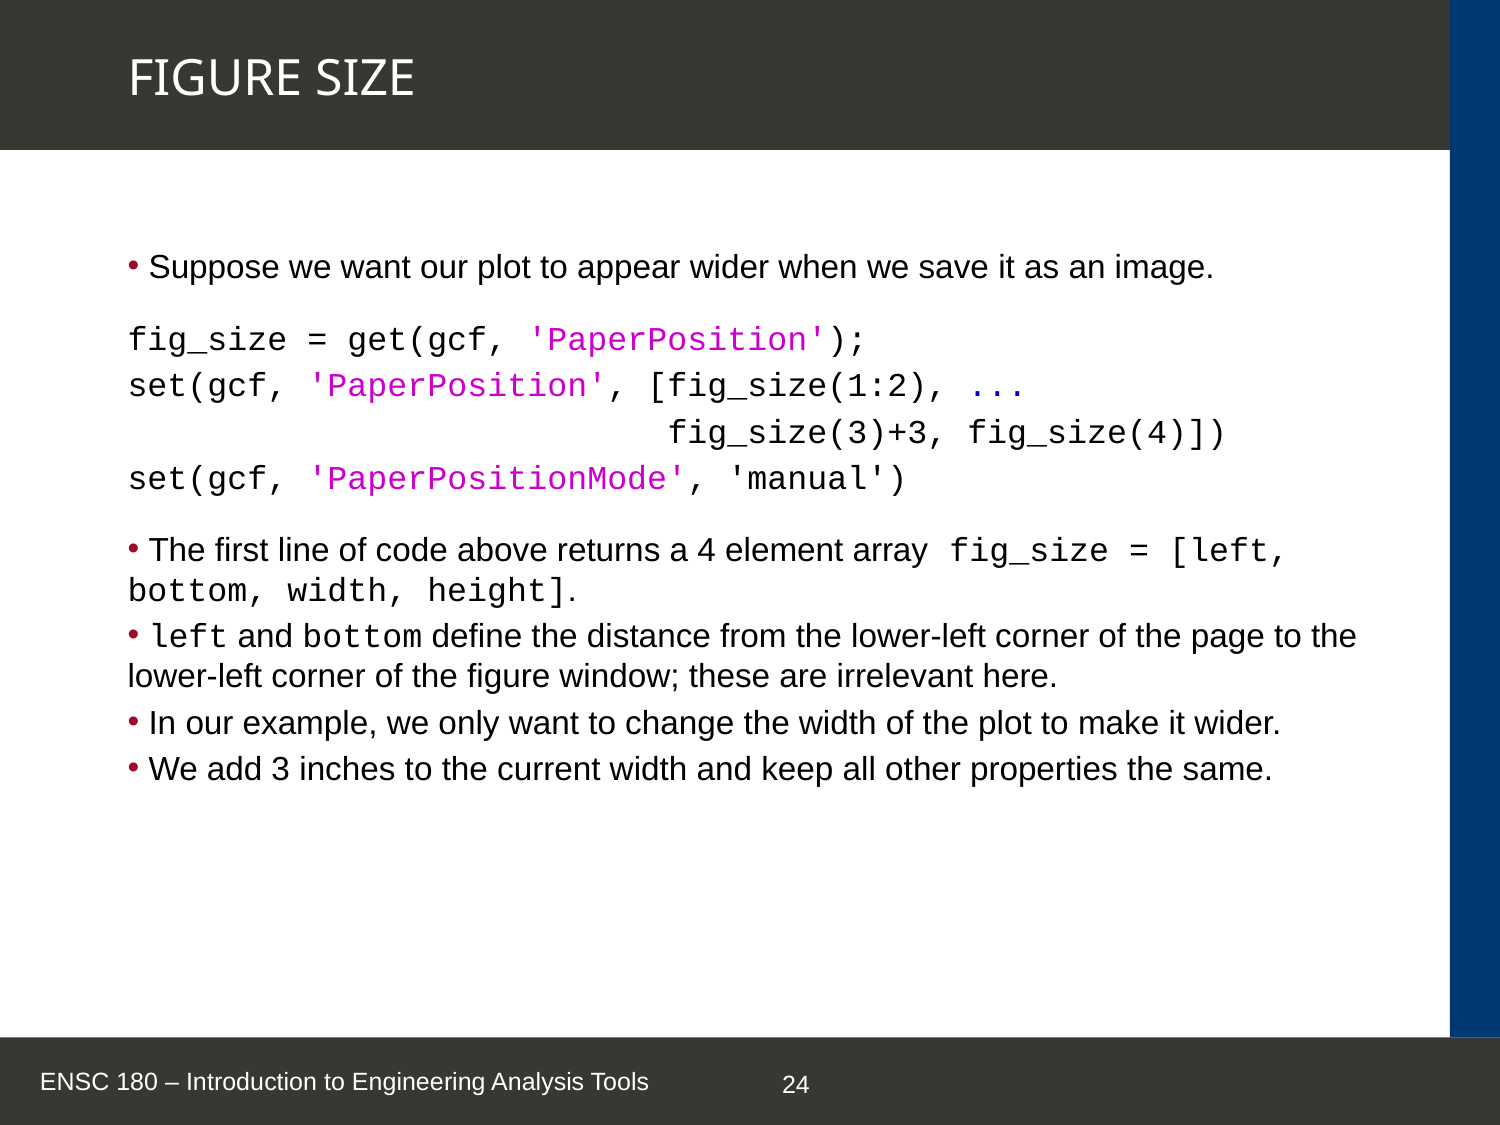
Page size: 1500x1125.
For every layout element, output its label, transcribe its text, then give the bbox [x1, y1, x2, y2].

list Suppose we want our plot to appear wider when we save it as an image. fig_size = get(gcf, 'PaperPosition'); set(gcf, 'PaperPosition', [fig_size(1:2), ... fig_size(3)+3, fig_size(4)]) set(gcf, 'PaperPositionMode', 'manual') The first line of code above returns a 4 element array fig_size = [left, bottom, width, height]. left and bottom define the distance from the lower-left corner of the page to the lower-left corner of the figure window; these are irrelevant here. In our example, we only want to change the width of the plot to make it wider. We add 3 inches to the current width and keep all other properties the same. [112, 237, 1388, 1029]
footer ENSC 180 – Introduction to Engineering Analysis Tools [24, 1057, 740, 1113]
title FIGURE SIZE [112, 37, 1450, 138]
